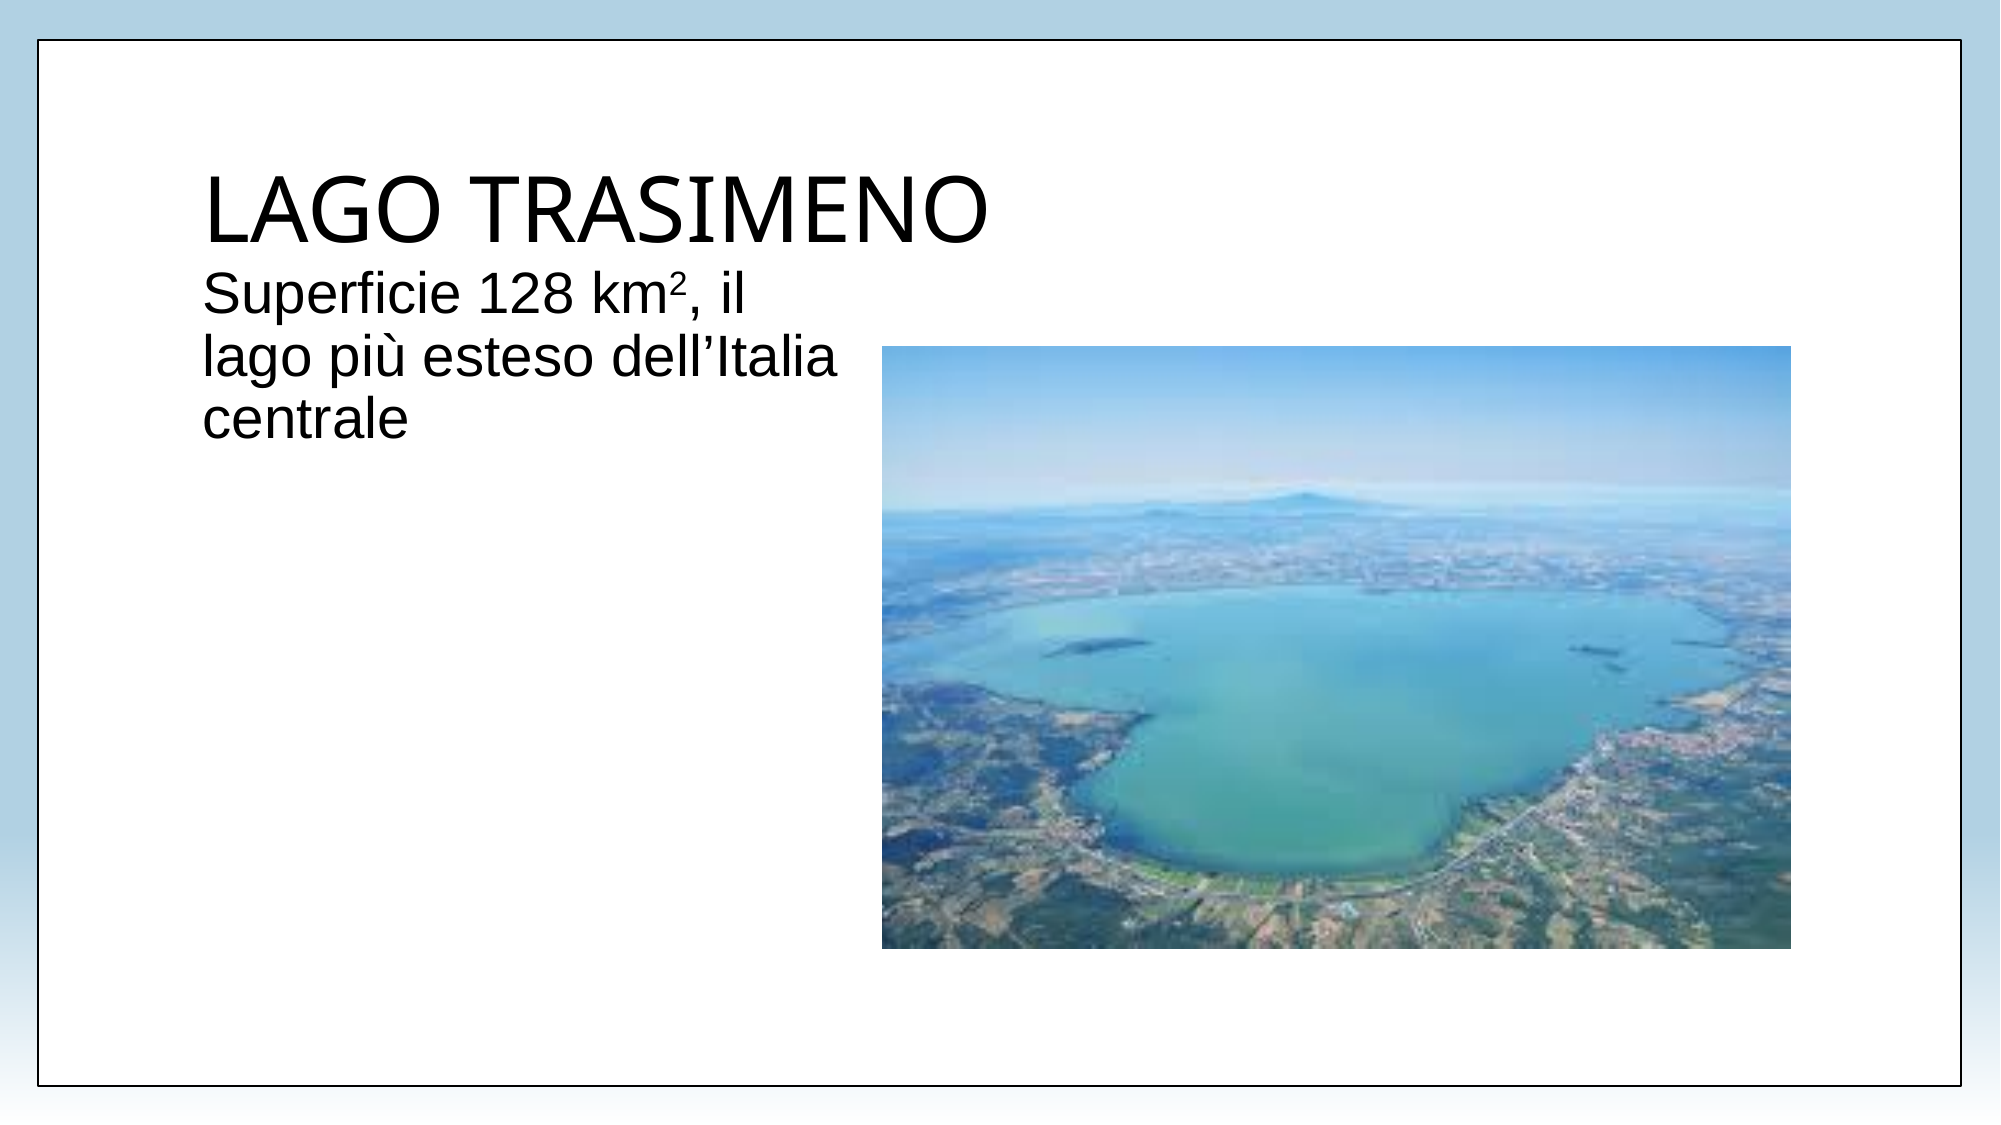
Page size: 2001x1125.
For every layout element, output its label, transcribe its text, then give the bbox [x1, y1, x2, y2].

title LAGO TRASIMENO Superficie 128 km2, il lago più esteso dell’Italia centrale [187, 99, 1086, 516]
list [882, 346, 1791, 949]
